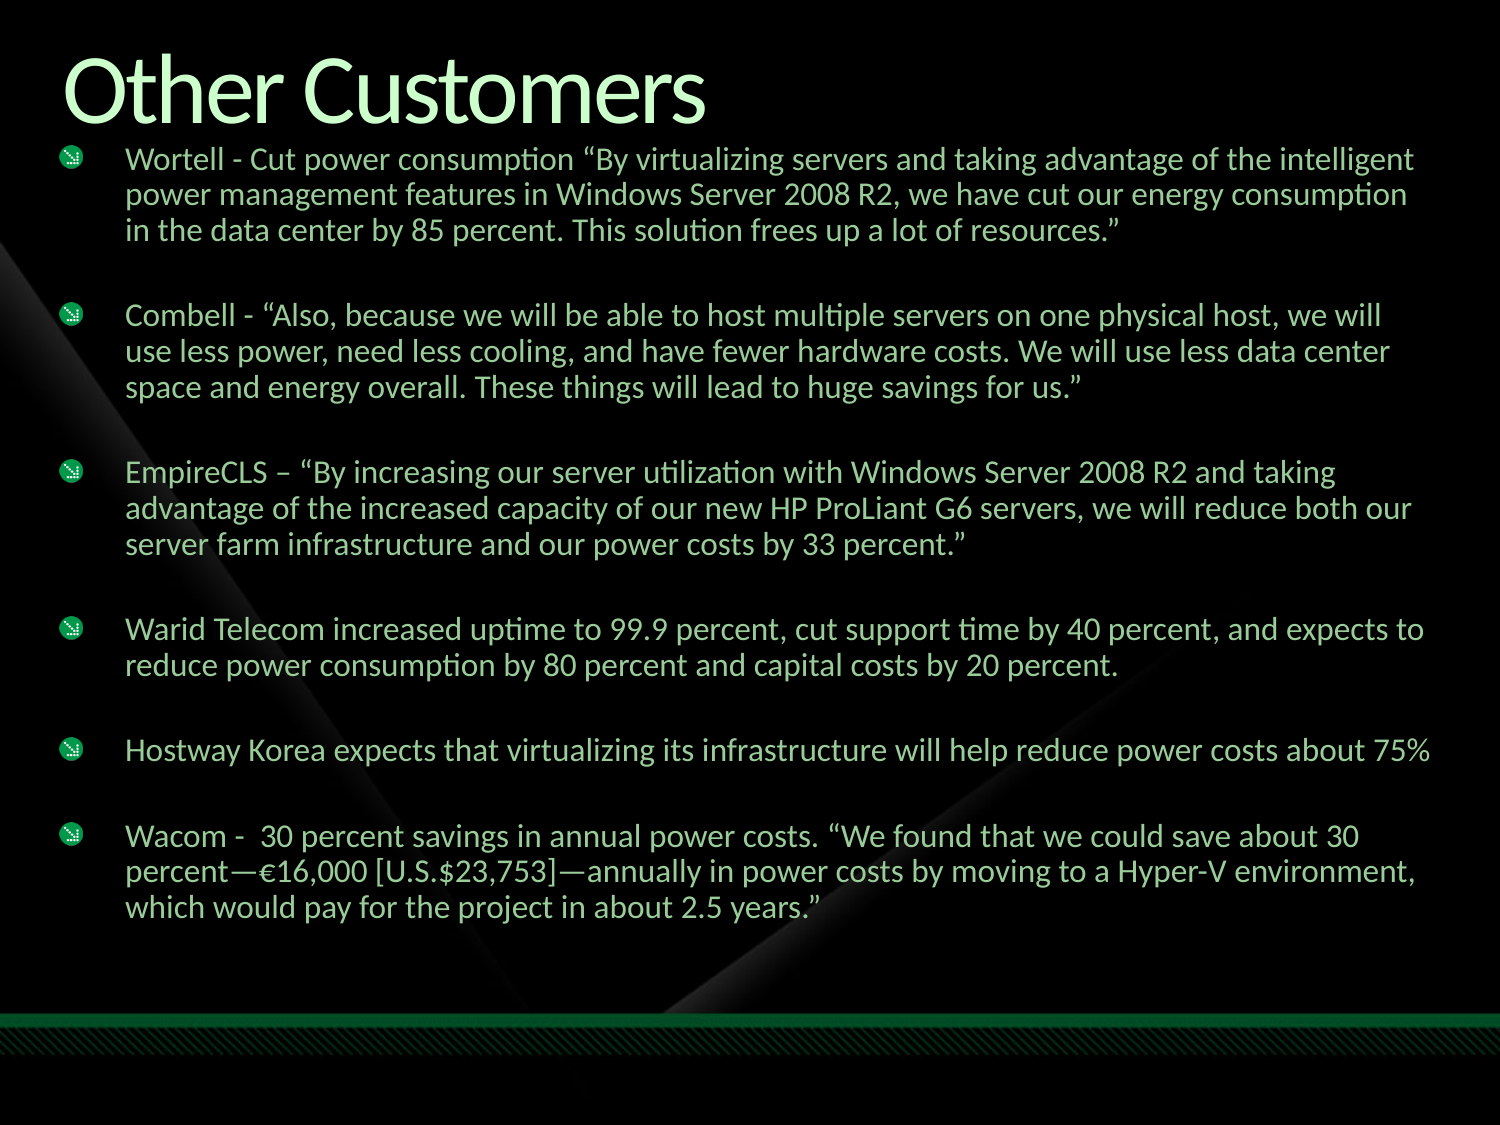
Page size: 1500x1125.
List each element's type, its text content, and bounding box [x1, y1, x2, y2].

list Wortell - Cut power consumption “By virtualizing servers and taking advantage of the intelligent power management features in Windows Server 2008 R2, we have cut our energy consumption in the data center by 85 percent. This solution frees up a lot of resources.” Combell - “Also, because we will be able to host multiple servers on one physical host, we will use less power, need less cooling, and have fewer hardware costs. We will use less data center space and energy overall. These things will lead to huge savings for us.” EmpireCLS – “By increasing our server utilization with Windows Server 2008 R2 and taking advantage of the increased capacity of our new HP ProLiant G6 servers, we will reduce both our server farm infrastructure and our power costs by 33 percent.” Warid Telecom increased uptime to 99.9 percent, cut support time by 40 percent, and expects to reduce power consumption by 80 percent and capital costs by 20 percent. Hostway Korea expects that virtualizing its infrastructure will help reduce power costs about 75% Wacom - 30 percent savings in annual power costs. “We found that we could save about 30 percent—€16,000 [U.S.$23,753]—annually in power costs by moving to a Hyper-V environment, which would pay for the project in about 2.5 years.” [59, 141, 1435, 1014]
picture [0, 0, 1500, 1125]
title Other Customers [62, 37, 1438, 147]
